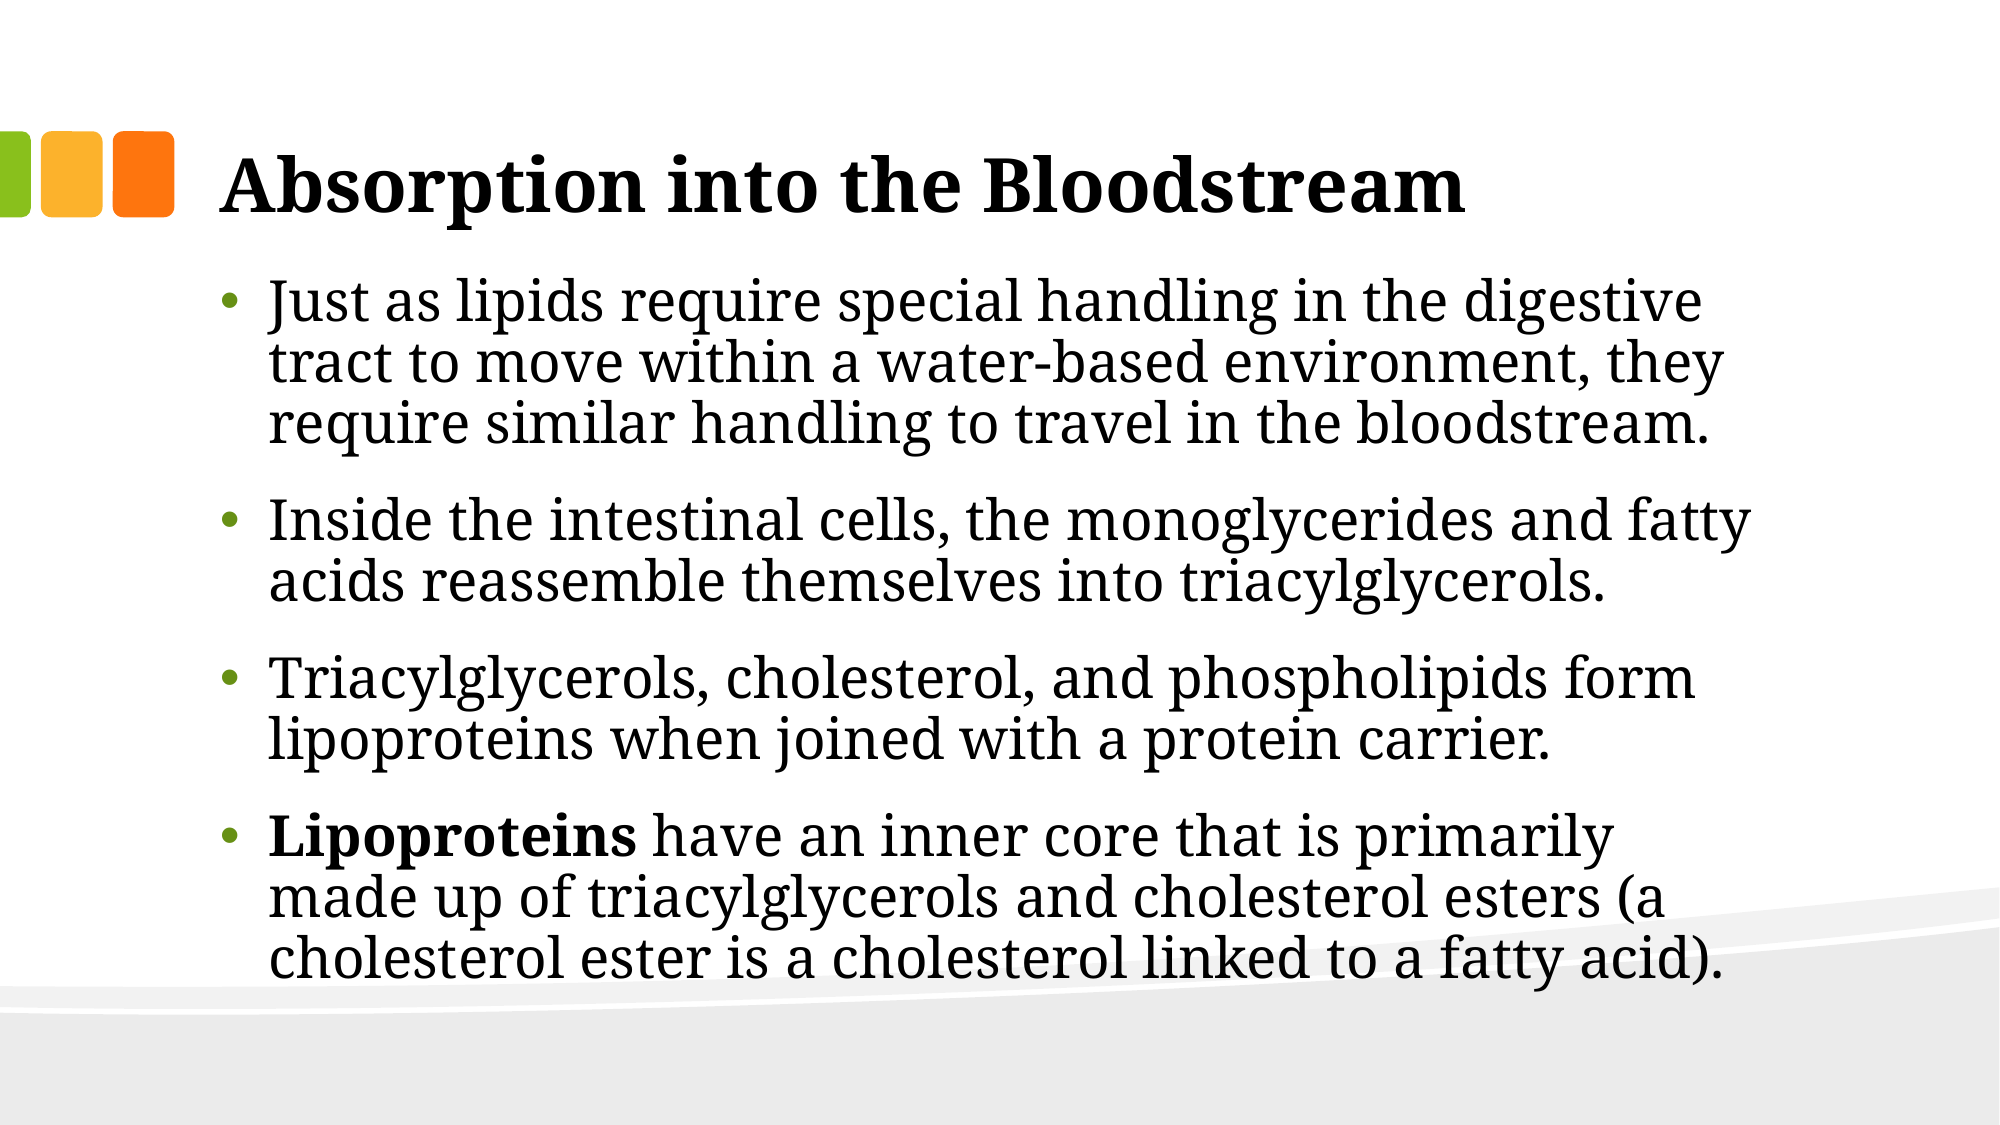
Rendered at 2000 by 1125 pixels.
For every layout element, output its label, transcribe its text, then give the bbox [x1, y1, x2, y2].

list Just as lipids require special handling in the digestive tract to move within a water-based environment, they require similar handling to travel in the bloodstream. Inside the intestinal cells, the monoglycerides and fatty acids reassemble themselves into triacylglycerols. Triacylglycerols, cholesterol, and phospholipids form lipoproteins when joined with a protein carrier. Lipoproteins have an inner core that is primarily made up of triacylglycerols and cholesterol esters (a cholesterol ester is a cholesterol linked to a fatty acid). [199, 262, 1800, 1013]
title Absorption into the Bloodstream [199, 24, 1800, 238]
